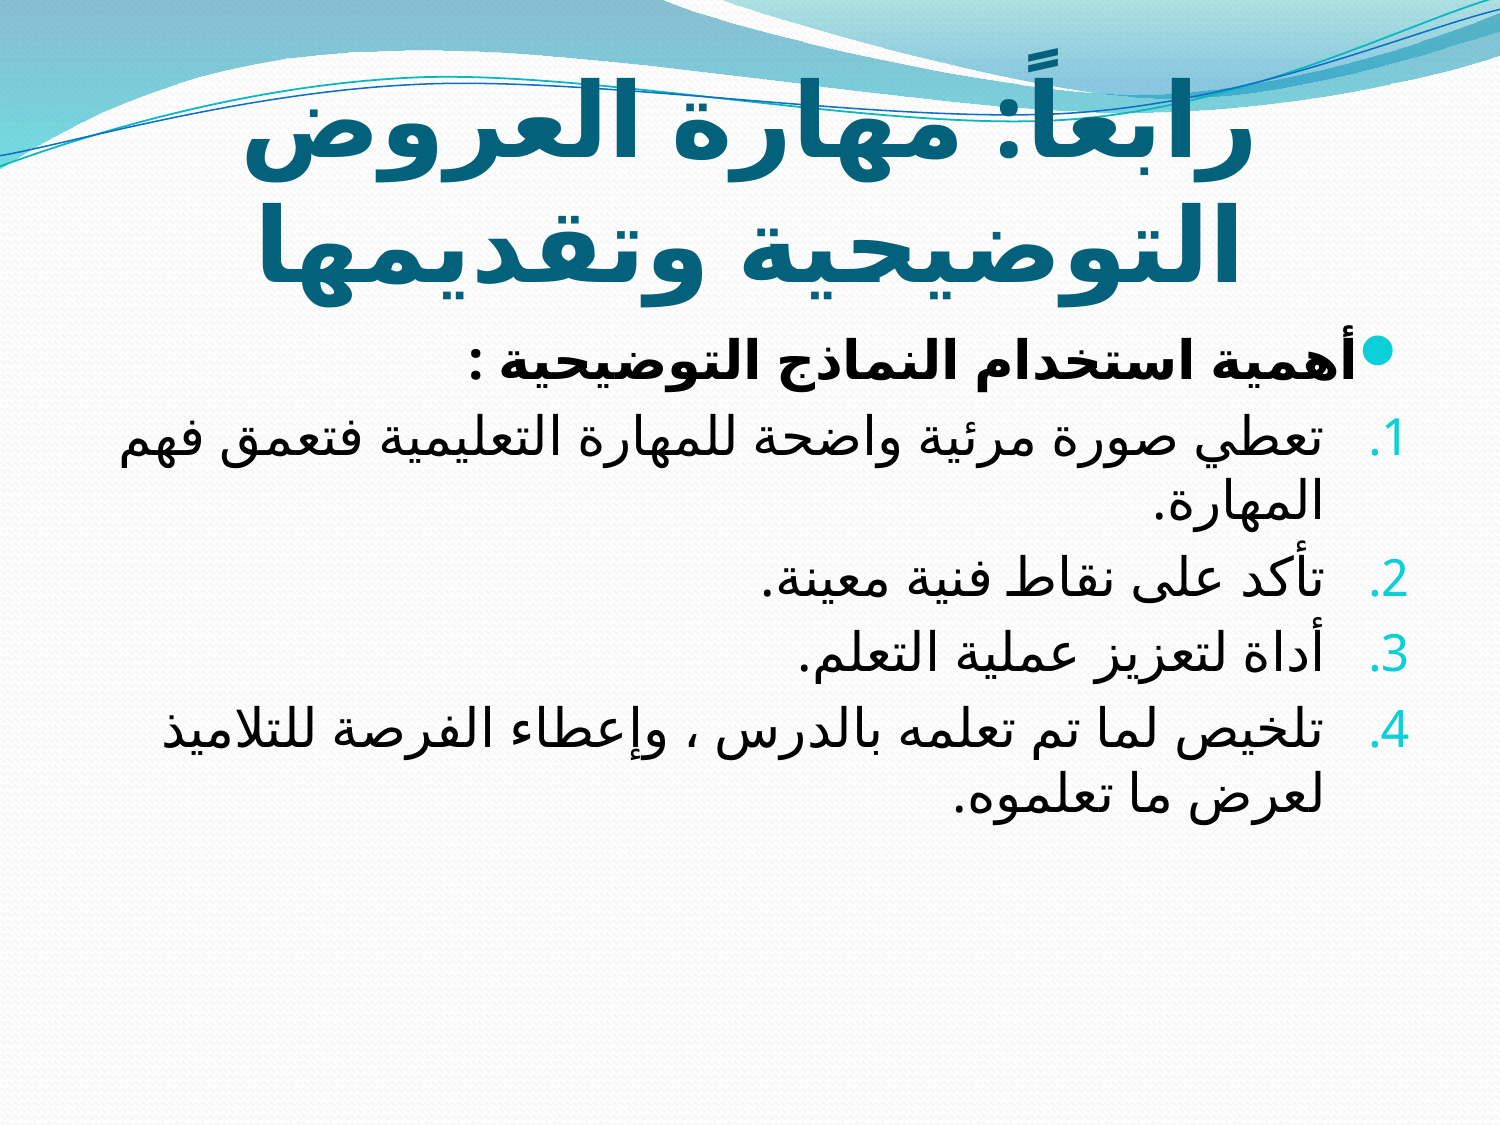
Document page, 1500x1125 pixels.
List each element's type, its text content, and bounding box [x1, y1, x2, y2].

list أهمية استخدام النماذج التوضيحية : تعطي صورة مرئية واضحة للمهارة التعليمية فتعمق فهم المهارة. تأكد على نقاط فنية معينة. أداة لتعزيز عملية التعلم. تلخيص لما تم تعلمه بالدرس ، وإعطاء الفرصة للتلاميذ لعرض ما تعلموه. [75, 317, 1425, 1038]
title رابعاً: مهارة العروض التوضيحية وتقديمها [75, 115, 1425, 303]
